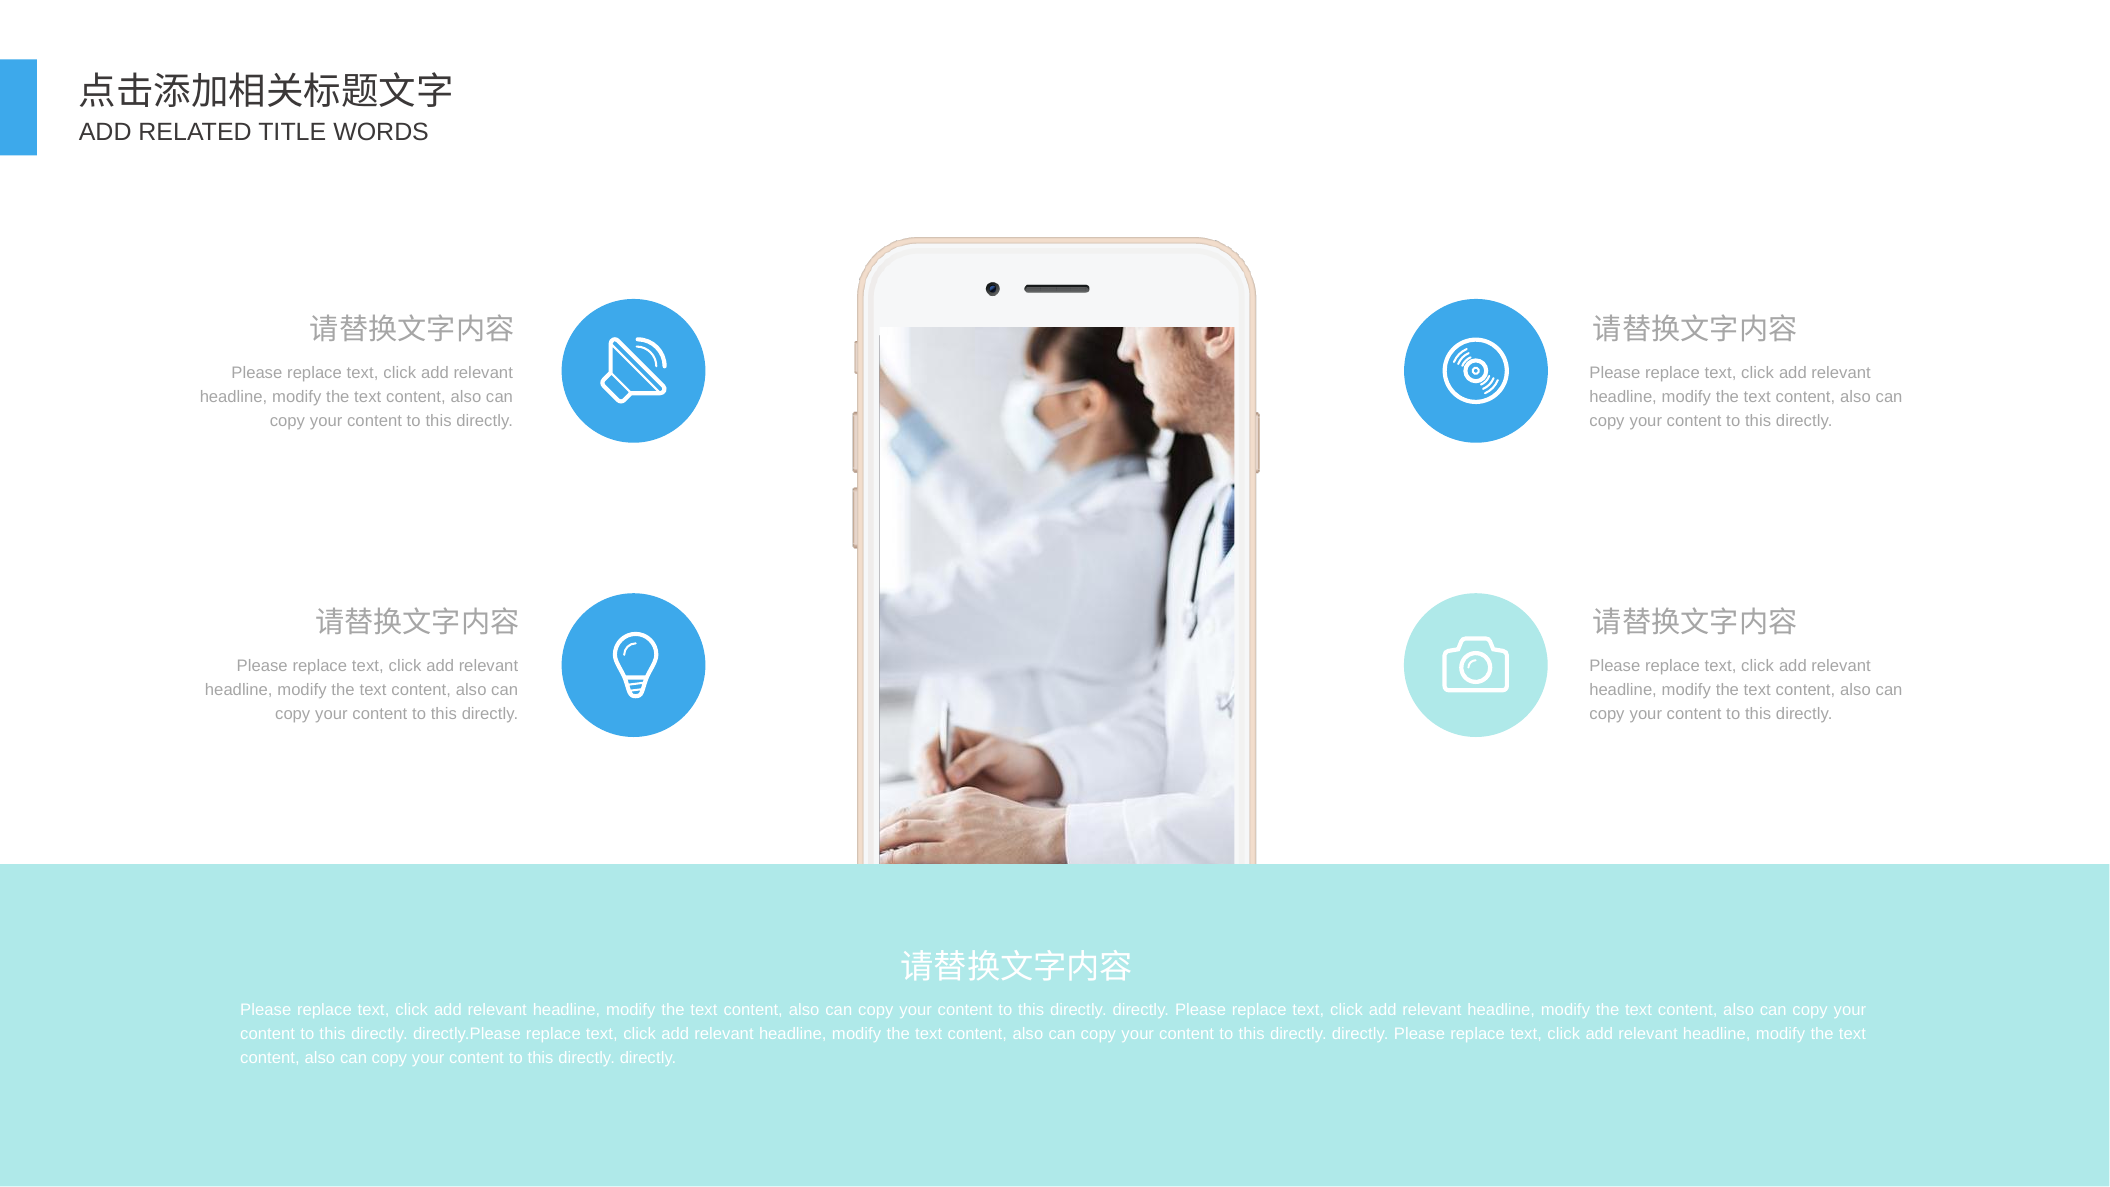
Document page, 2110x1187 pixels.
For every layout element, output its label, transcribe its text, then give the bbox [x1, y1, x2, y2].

text_box 请替换文字内容 [241, 596, 520, 639]
text_box 请替换文字内容 [1593, 303, 1872, 346]
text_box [1404, 298, 1548, 443]
text_box Please replace text, click add relevant headline, modify the text content, also can copy your content to this directly. [168, 358, 514, 430]
text_box Please replace text, click add relevant headline, modify the text content, also can copy your content to this directly. [1589, 651, 1935, 724]
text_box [561, 593, 706, 737]
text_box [1403, 593, 1548, 737]
text_box ADD RELATED TITLE WORDS [62, 107, 446, 154]
text_box 点击添加相关标题文字 [62, 59, 470, 121]
text_box Please replace text, click add relevant headline, modify the text content, also can copy your content to this directly. directly. Please replace text, click add relevant headline, modify the text content, also can copy your content to this directly. directly.Please replace text, click add relevant headline, modify the text content, also can copy your content to this directly. directly. Please replace text, click add relevant headline, modify the text content, also can copy your content to this directly. directly. [240, 995, 1869, 1067]
picture [839, 234, 1271, 1060]
text_box 请替换文字内容 [236, 303, 515, 346]
text_box Please replace text, click add relevant headline, modify the text content, also can copy your content to this directly. [173, 651, 519, 724]
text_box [561, 298, 706, 443]
text_box 请替换文字内容 [1593, 596, 1872, 639]
text_box Please replace text, click add relevant headline, modify the text content, also can copy your content to this directly. [1589, 358, 1935, 430]
text_box [0, 863, 2110, 1187]
